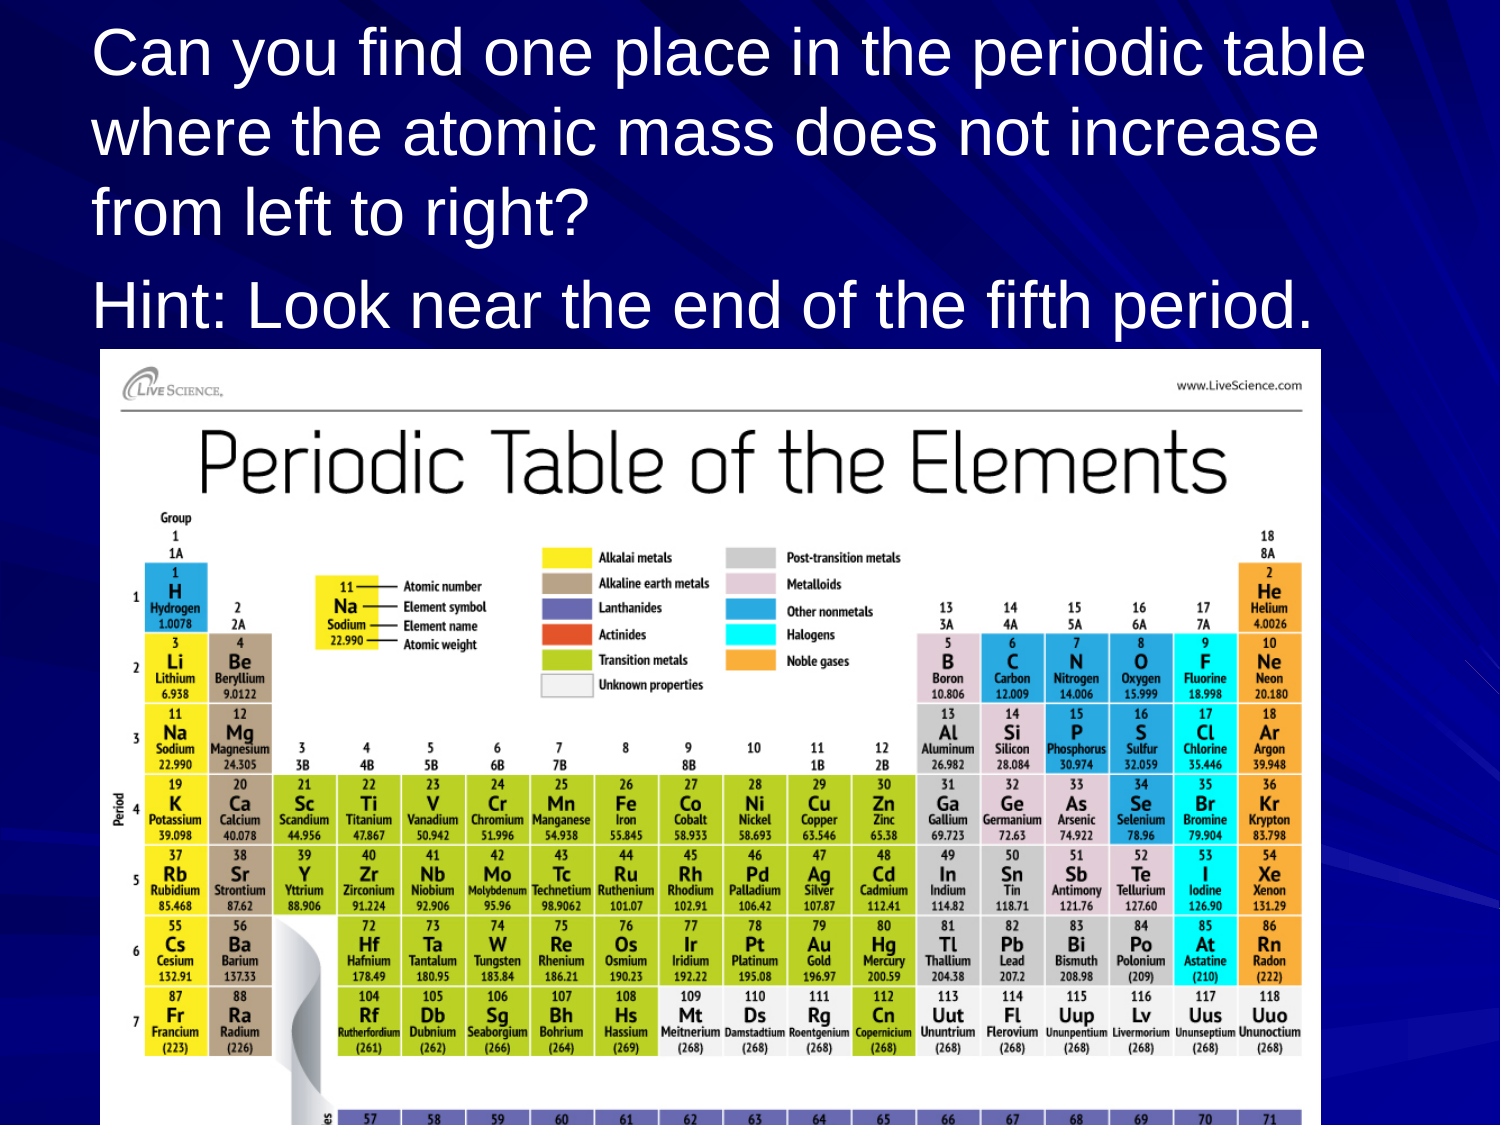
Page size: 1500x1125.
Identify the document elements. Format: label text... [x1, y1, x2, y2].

list Can you find one place in the periodic table where the atomic mass does not increase from left to right? Hint: Look near the end of the fifth period. [76, 0, 1427, 408]
picture [100, 349, 1321, 1125]
